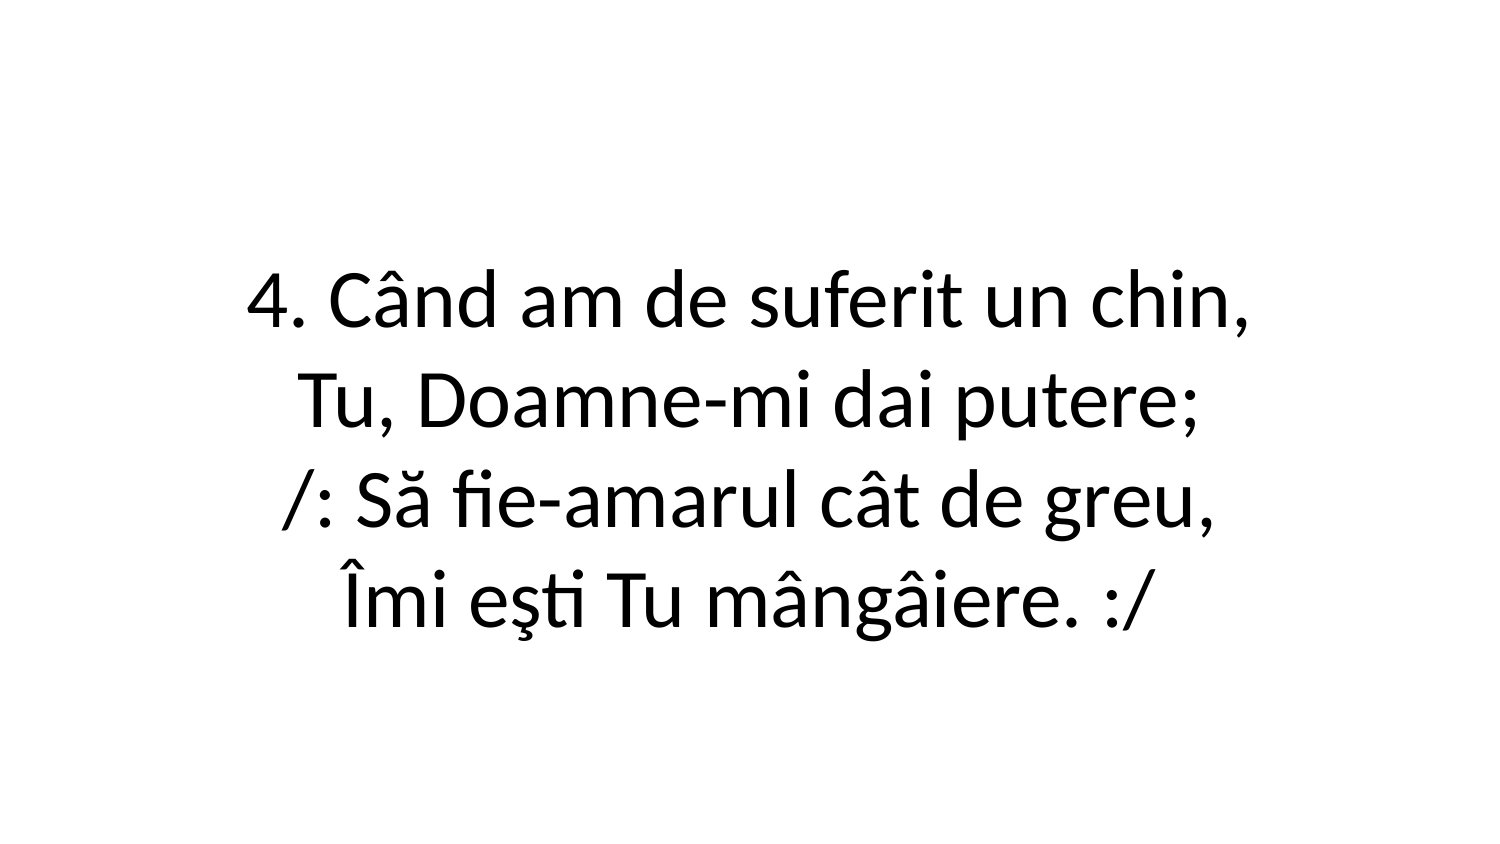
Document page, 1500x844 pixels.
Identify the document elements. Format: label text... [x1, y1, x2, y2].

text_box 4. Când am de suferit un chin, Tu, Doamne-mi dai putere; /: Să fie-amarul cât de greu, Îmi eşti Tu mângâiere. :/ [231, 192, 1269, 652]
